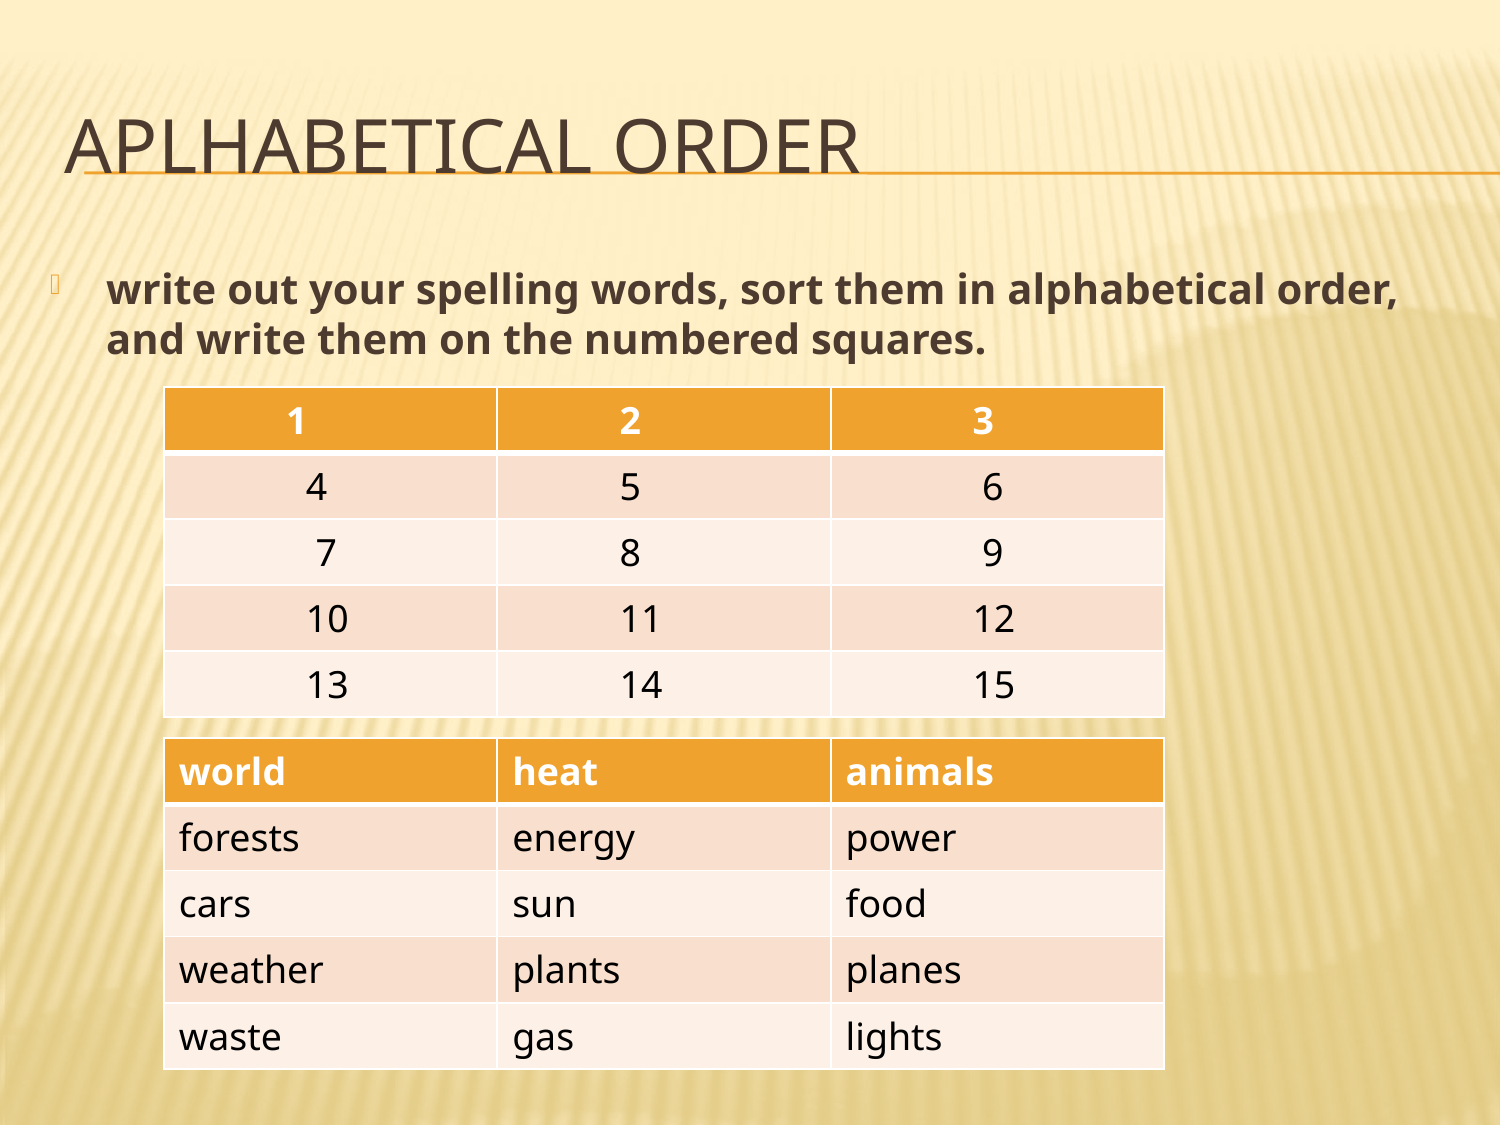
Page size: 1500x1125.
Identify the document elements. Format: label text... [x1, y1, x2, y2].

table_cell 11 [498, 586, 830, 650]
title Aplhabetical Order [50, 75, 1475, 213]
table_cell 9 [832, 520, 1163, 584]
table_cell 7 [165, 520, 496, 584]
table_cell 4 [165, 456, 496, 518]
table_header heat [498, 739, 830, 802]
list write out your spelling words, sort them in alphabetical order, and write them on the numbered squares. [35, 254, 1475, 1090]
table_cell 5 [498, 456, 830, 518]
table_cell 14 [498, 652, 830, 716]
table_cell 10 [165, 586, 496, 650]
table_cell gas [498, 1004, 830, 1068]
table_header 3 [832, 388, 1163, 450]
table_cell waste [165, 1004, 496, 1068]
table_cell 12 [832, 586, 1163, 650]
table_header world [165, 739, 496, 802]
table_cell forests [165, 807, 496, 870]
table_cell energy [498, 807, 830, 870]
table_cell 13 [165, 652, 496, 716]
table_cell 8 [498, 520, 830, 584]
table_header 2 [498, 388, 830, 450]
table_cell weather [165, 937, 496, 1002]
table_cell plants [498, 937, 830, 1002]
table_cell cars [165, 871, 496, 936]
table_header animals [832, 739, 1163, 802]
table_cell lights [832, 1004, 1163, 1068]
table_cell 15 [832, 652, 1163, 716]
table_cell planes [832, 937, 1163, 1002]
table_cell sun [498, 871, 830, 936]
table_cell 6 [832, 456, 1163, 518]
table_cell power [832, 807, 1163, 870]
table_cell food [832, 871, 1163, 936]
table_header 1 [165, 388, 496, 450]
